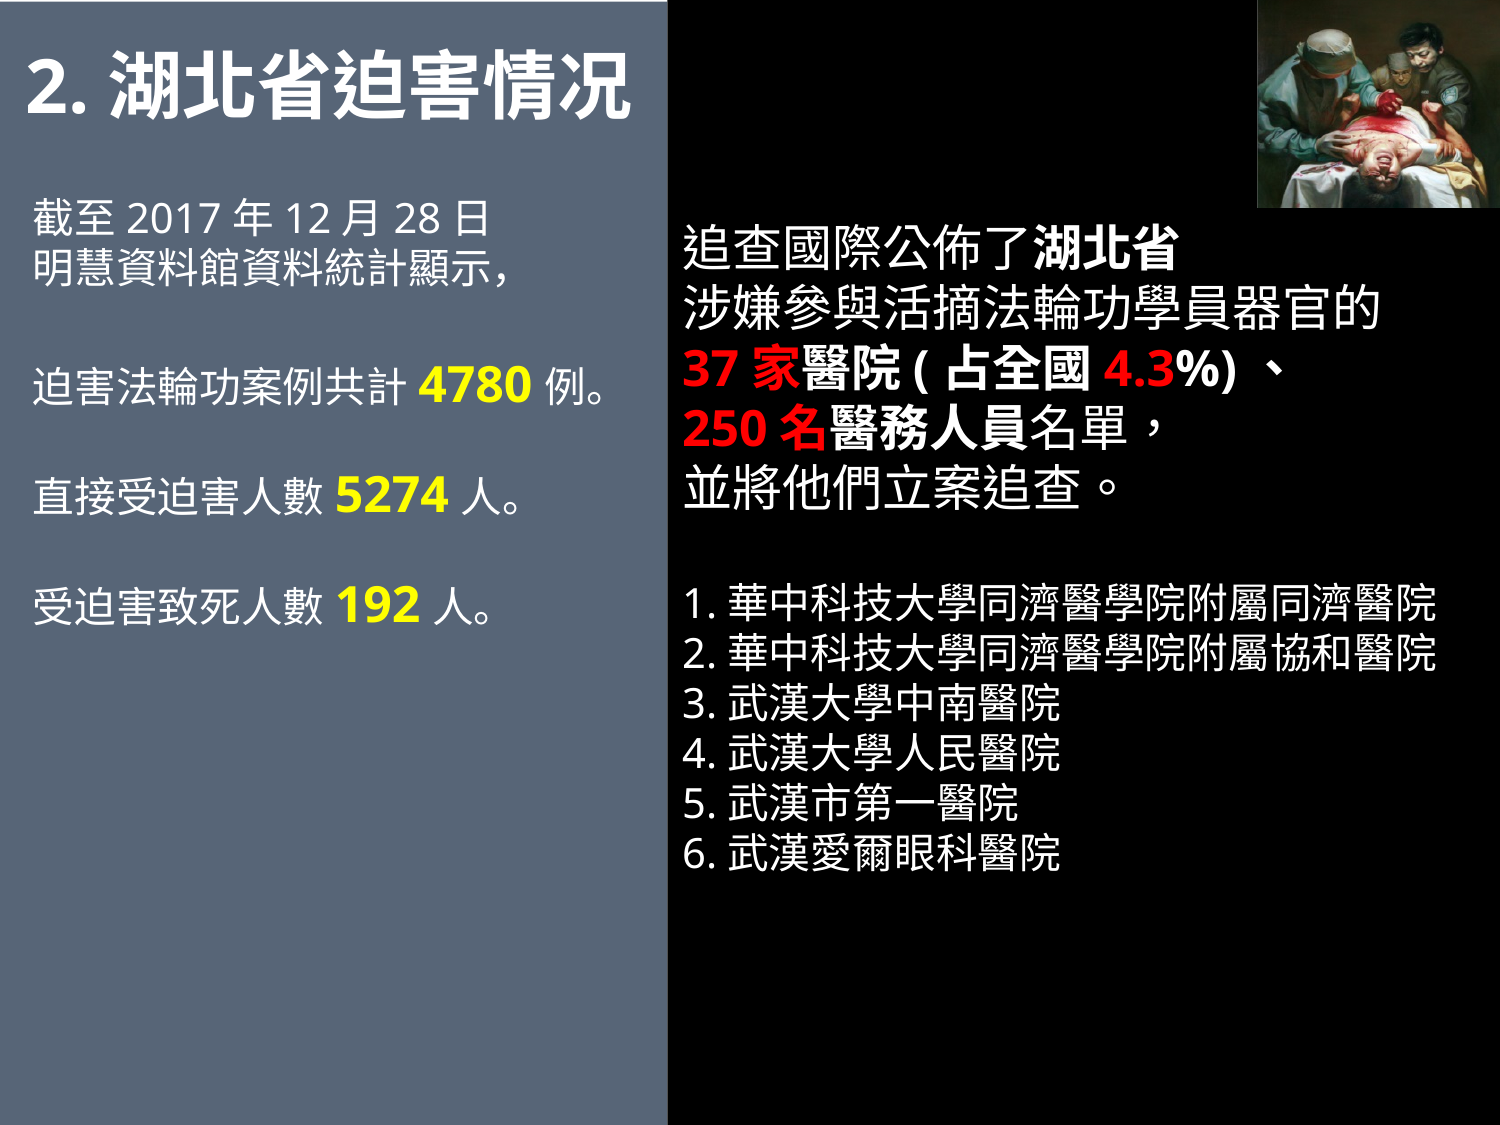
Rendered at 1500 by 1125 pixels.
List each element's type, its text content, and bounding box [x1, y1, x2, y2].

text_box [0, 0, 665, 1125]
text_box 2.湖北省迫害情况 [10, 30, 648, 136]
text_box 追查國際公佈了湖北省 涉嫌參與活摘法輪功學員器官的 37家醫院(占全國4.3%)、 250名醫務人員名單， 並將他們立案追查。 1.華中科技大學同濟醫學院附屬同濟醫院 2.華中科技大學同濟醫學院附屬協和醫院 3.武漢大學中南醫院 4.武漢大學人民醫院 5.武漢市第一醫院 6.武漢愛爾眼科醫院 [665, 216, 1500, 1125]
text_box 截至2017年12月28日 明慧資料館資料統計顯示， 迫害法輪功案例共計4780例。 直接受迫害人數5274人。 受迫害致死人數192人。 [17, 184, 656, 690]
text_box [666, 0, 1500, 209]
